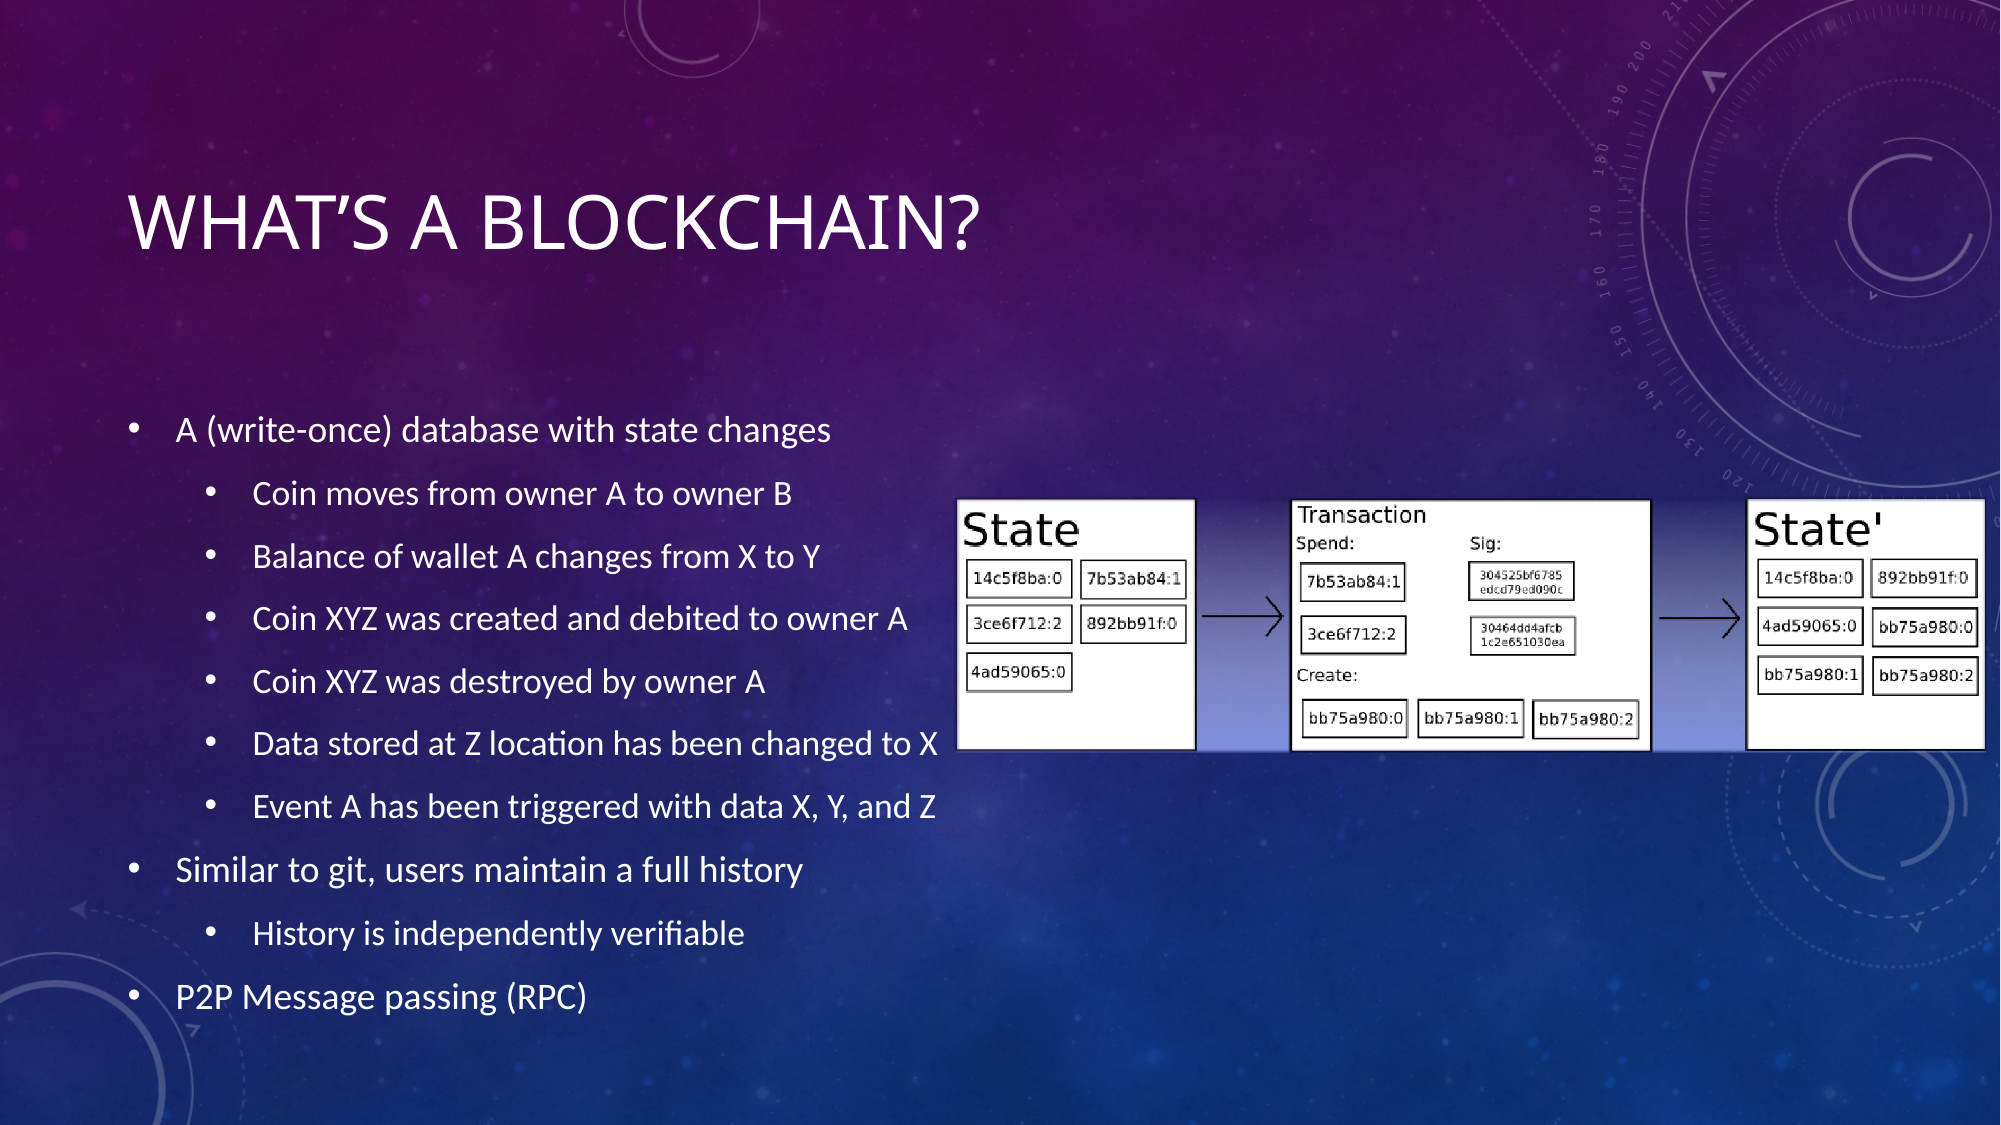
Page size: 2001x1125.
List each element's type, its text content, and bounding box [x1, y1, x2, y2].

title What’s a Blockchain? [112, 99, 1775, 339]
picture [0, 0, 2001, 1125]
list A (write-once) database with state changes Coin moves from owner A to owner B Balance of wallet A changes from X to Y Coin XYZ was created and debited to owner A Coin XYZ was destroyed by owner A Data stored at Z location has been changed to X Event A has been triggered with data X, Y, and Z Similar to git, users maintain a full history History is independently verifiable P2P Message passing (RPC) [112, 351, 955, 1072]
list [954, 496, 1987, 753]
